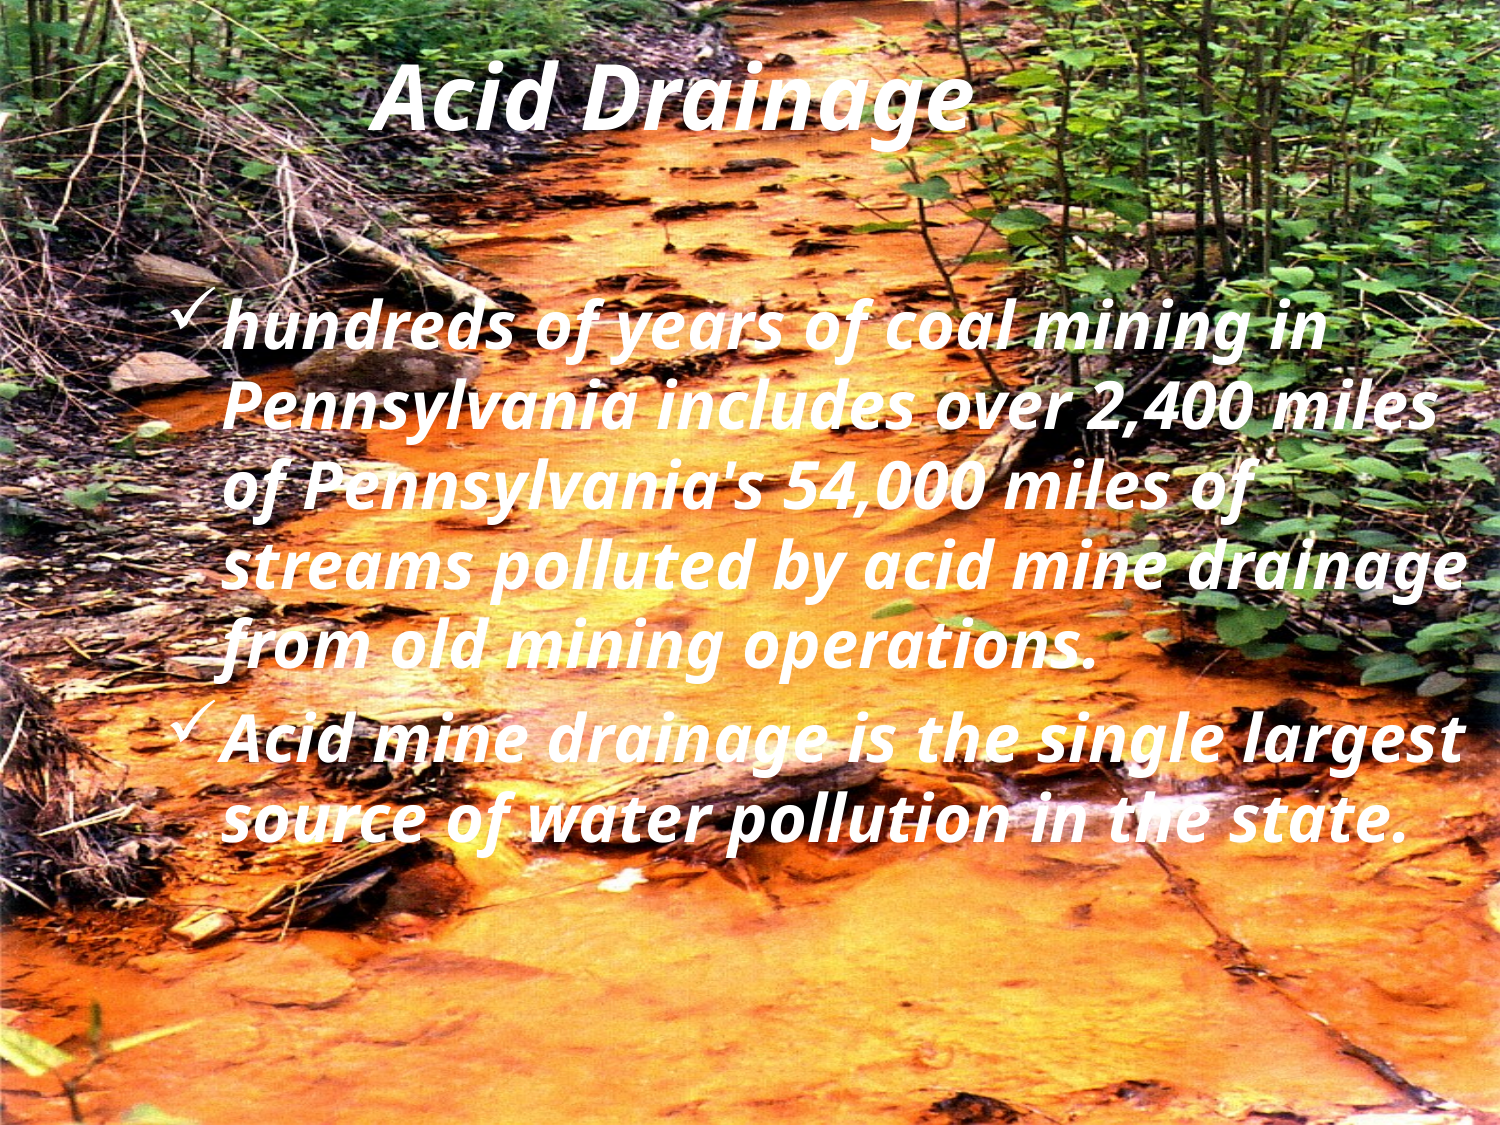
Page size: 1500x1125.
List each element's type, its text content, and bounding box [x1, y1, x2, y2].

title Acid Drainage [0, 0, 1350, 188]
list hundreds of years of coal mining in Pennsylvania includes over 2,400 miles of Pennsylvania's 54,000 miles of streams polluted by acid mine drainage from old mining operations. Acid mine drainage is the single largest source of water pollution in the state. [150, 275, 1500, 1125]
picture [0, 0, 1500, 1125]
